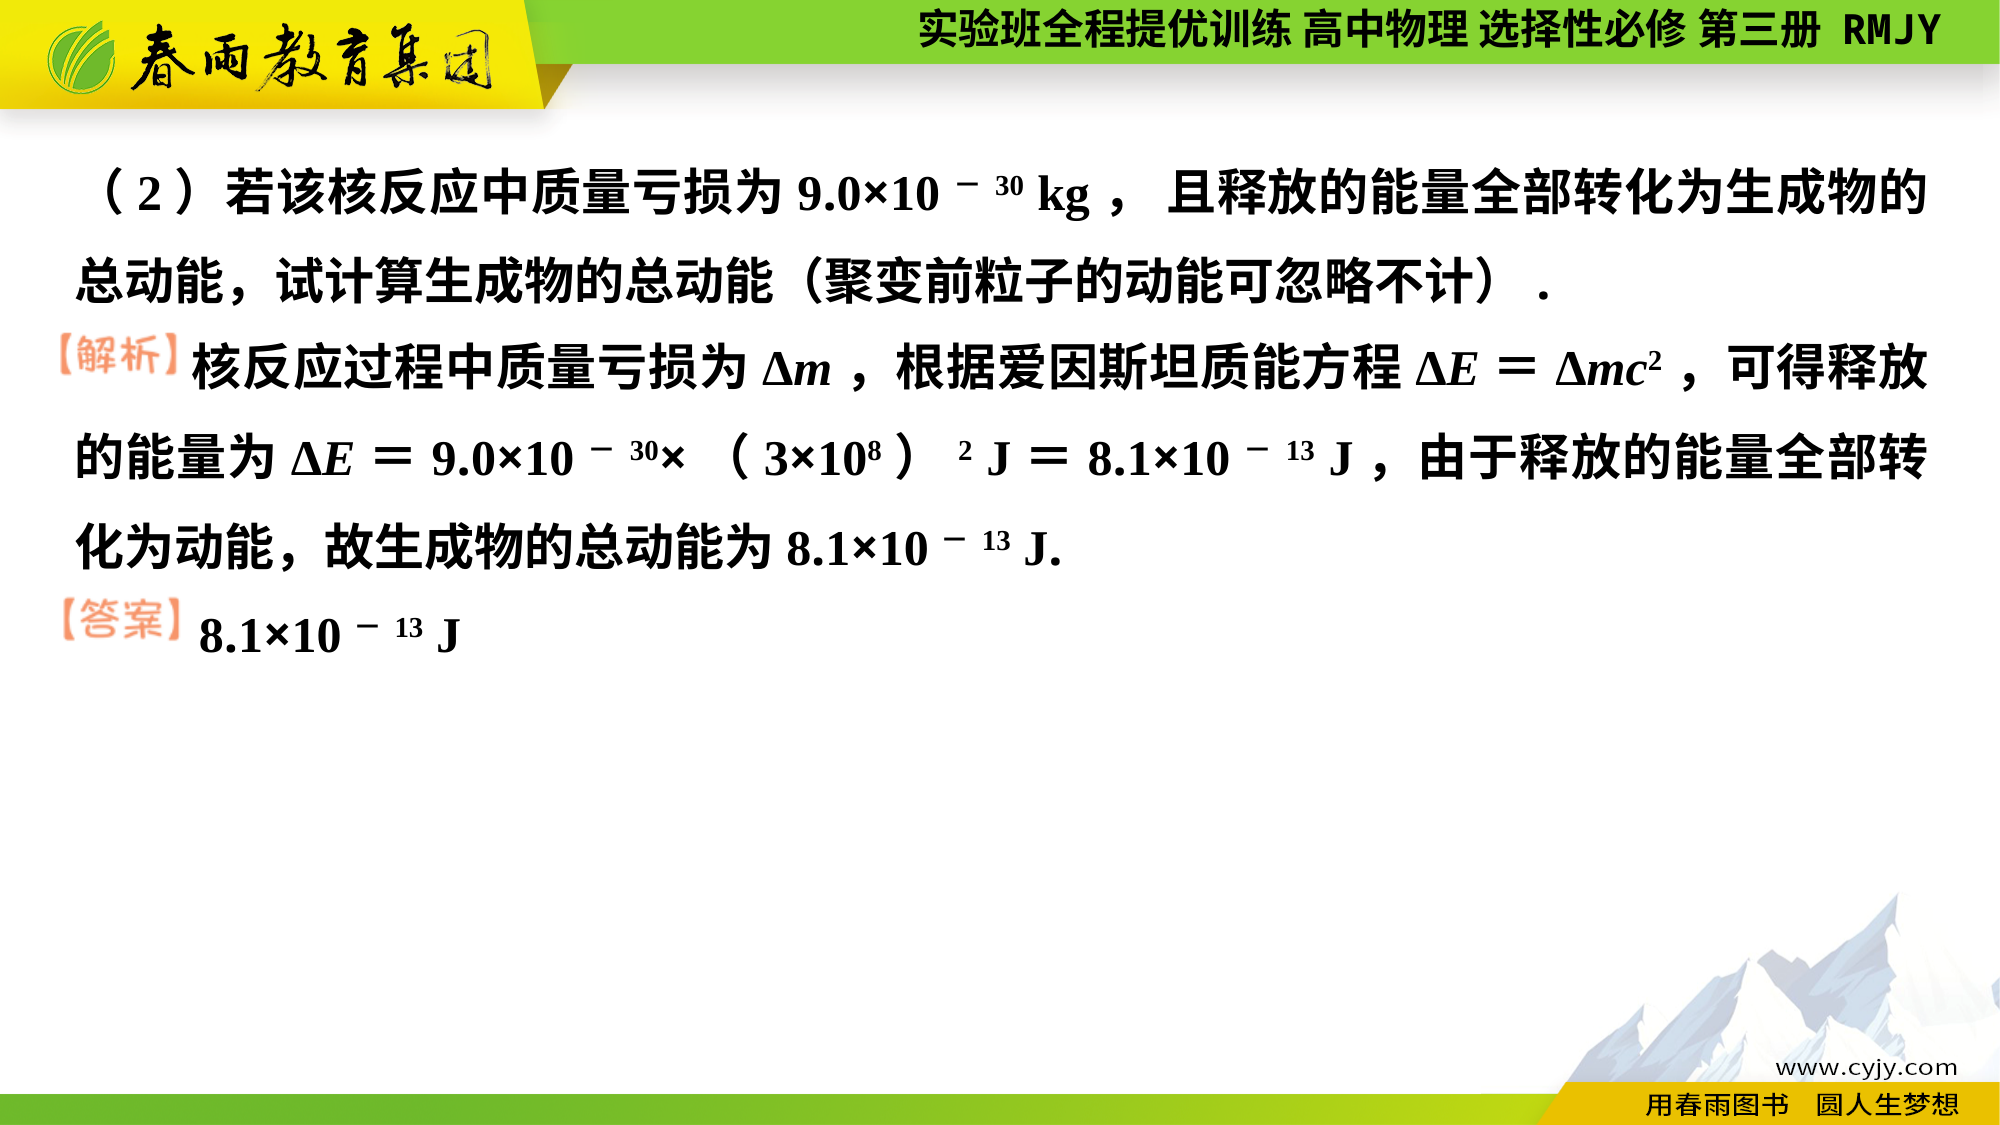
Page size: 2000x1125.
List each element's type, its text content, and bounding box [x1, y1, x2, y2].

list （2）若该核反应中质量亏损为9.0×10－30 kg， 且释放的能量全部转化为生成物的总动能，试计算生成物的总动能（聚变前粒子的动能可忽略不计）. [59, 122, 1944, 297]
text_box 核反应过程中质量亏损为Δm，根据爱因斯坦质能方程ΔE＝Δmc2，可得释放的能量为ΔE＝9.0×10－30×（3×108）2 J＝8.1×10－13 J，由于释放的能量全部转化为动能，故生成物的总动能为8.1×10－13 J. [59, 297, 1944, 583]
text_box 8.1×10－13 J [59, 565, 882, 670]
picture [0, 0, 2000, 1125]
